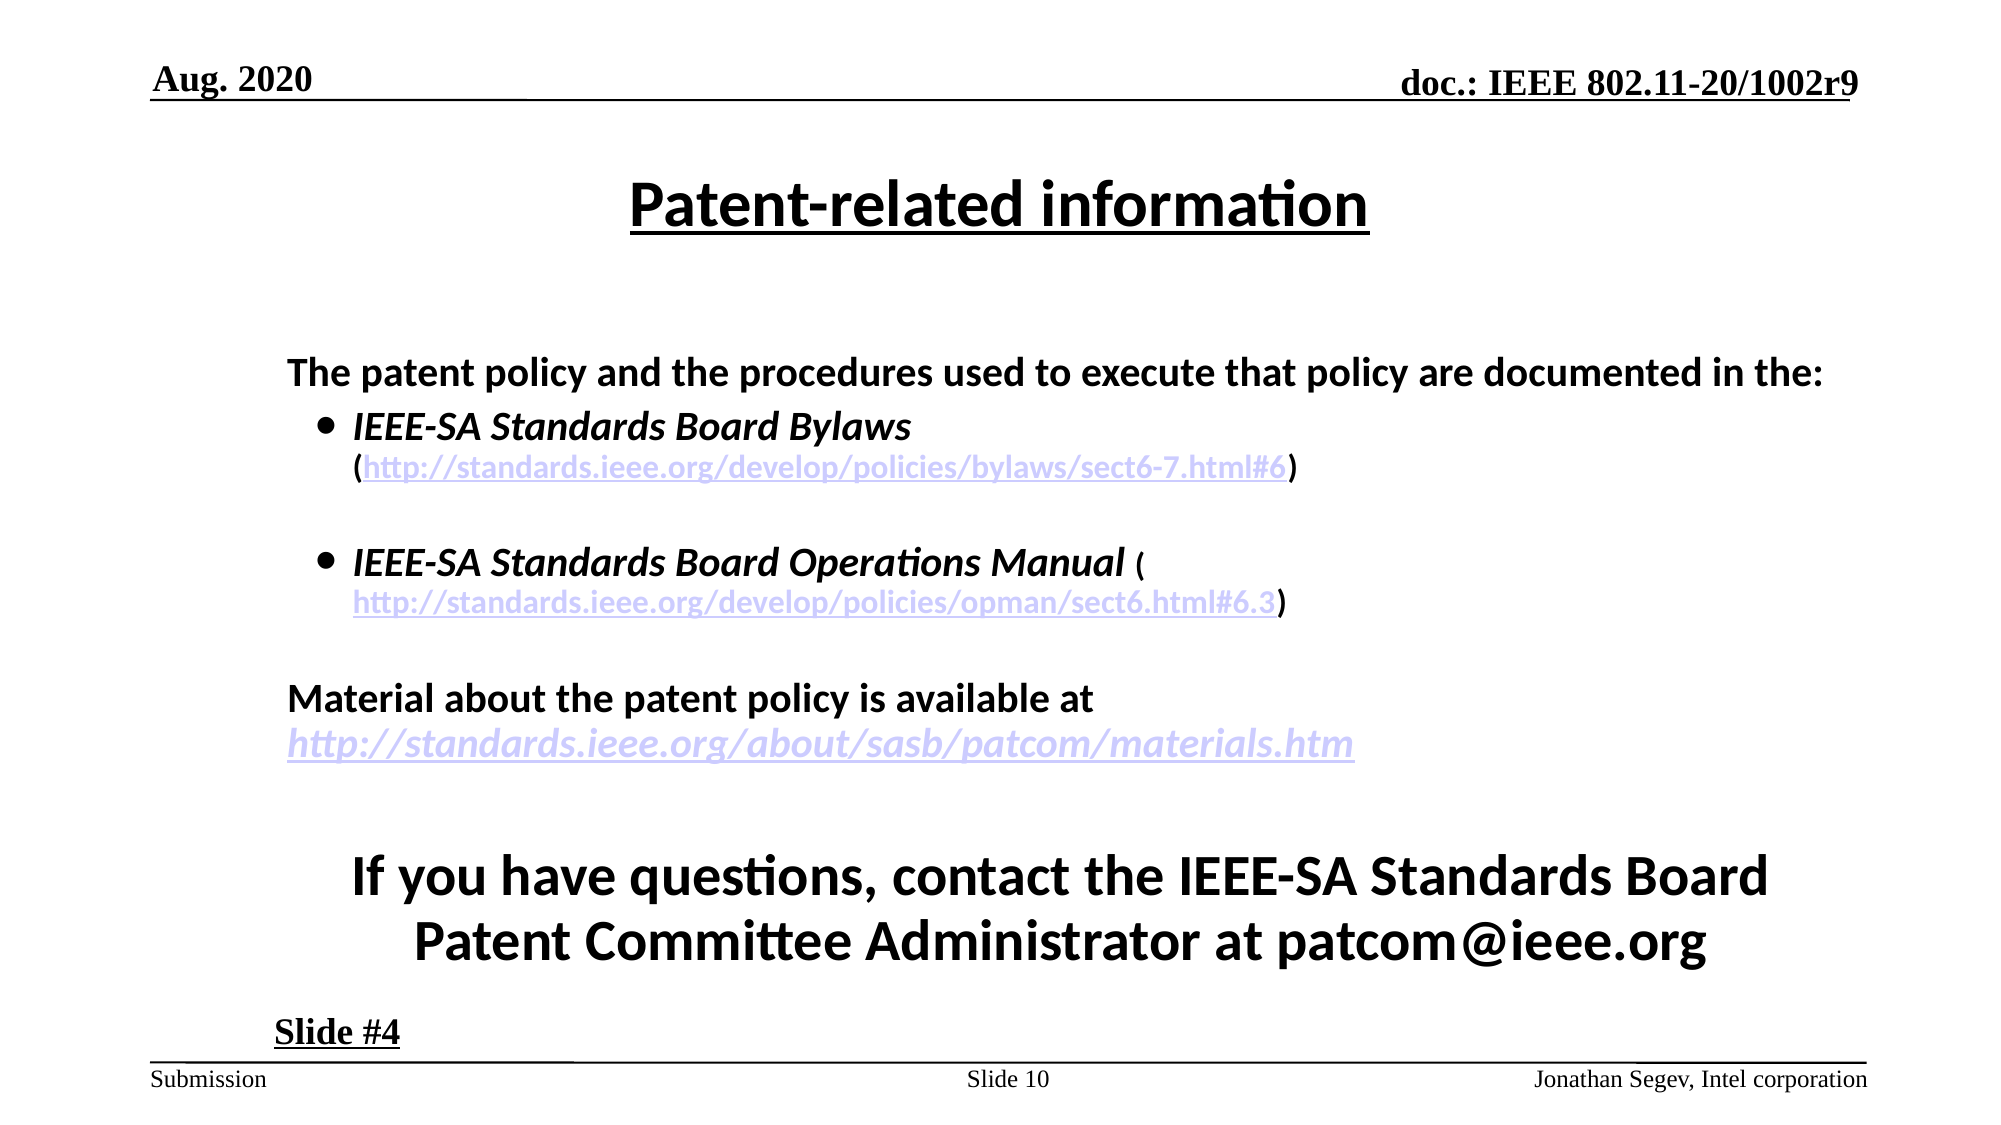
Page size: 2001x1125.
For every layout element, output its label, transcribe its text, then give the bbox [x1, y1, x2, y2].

list The patent policy and the procedures used to execute that policy are documented in the: IEEE-SA Standards Board Bylaws (http://standards.ieee.org/develop/policies/bylaws/sect6-7.html#6) IEEE-SA Standards Board Operations Manual (http://standards.ieee.org/develop/policies/opman/sect6.html#6.3) Material about the patent policy is available at http://standards.ieee.org/about/sasb/patcom/materials.htm If you have questions, contact the IEEE-SA Standards Board Patent Committee Administrator at patcom@ieee.org [149, 324, 1850, 1000]
title Patent-related information [149, 112, 1850, 288]
footer Jonathan Segev, Intel corporation [1171, 1061, 1869, 1093]
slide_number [152, 54, 563, 100]
text_box Slide #4 [259, 999, 416, 1060]
slide_number Slide 10 [950, 1061, 1067, 1123]
